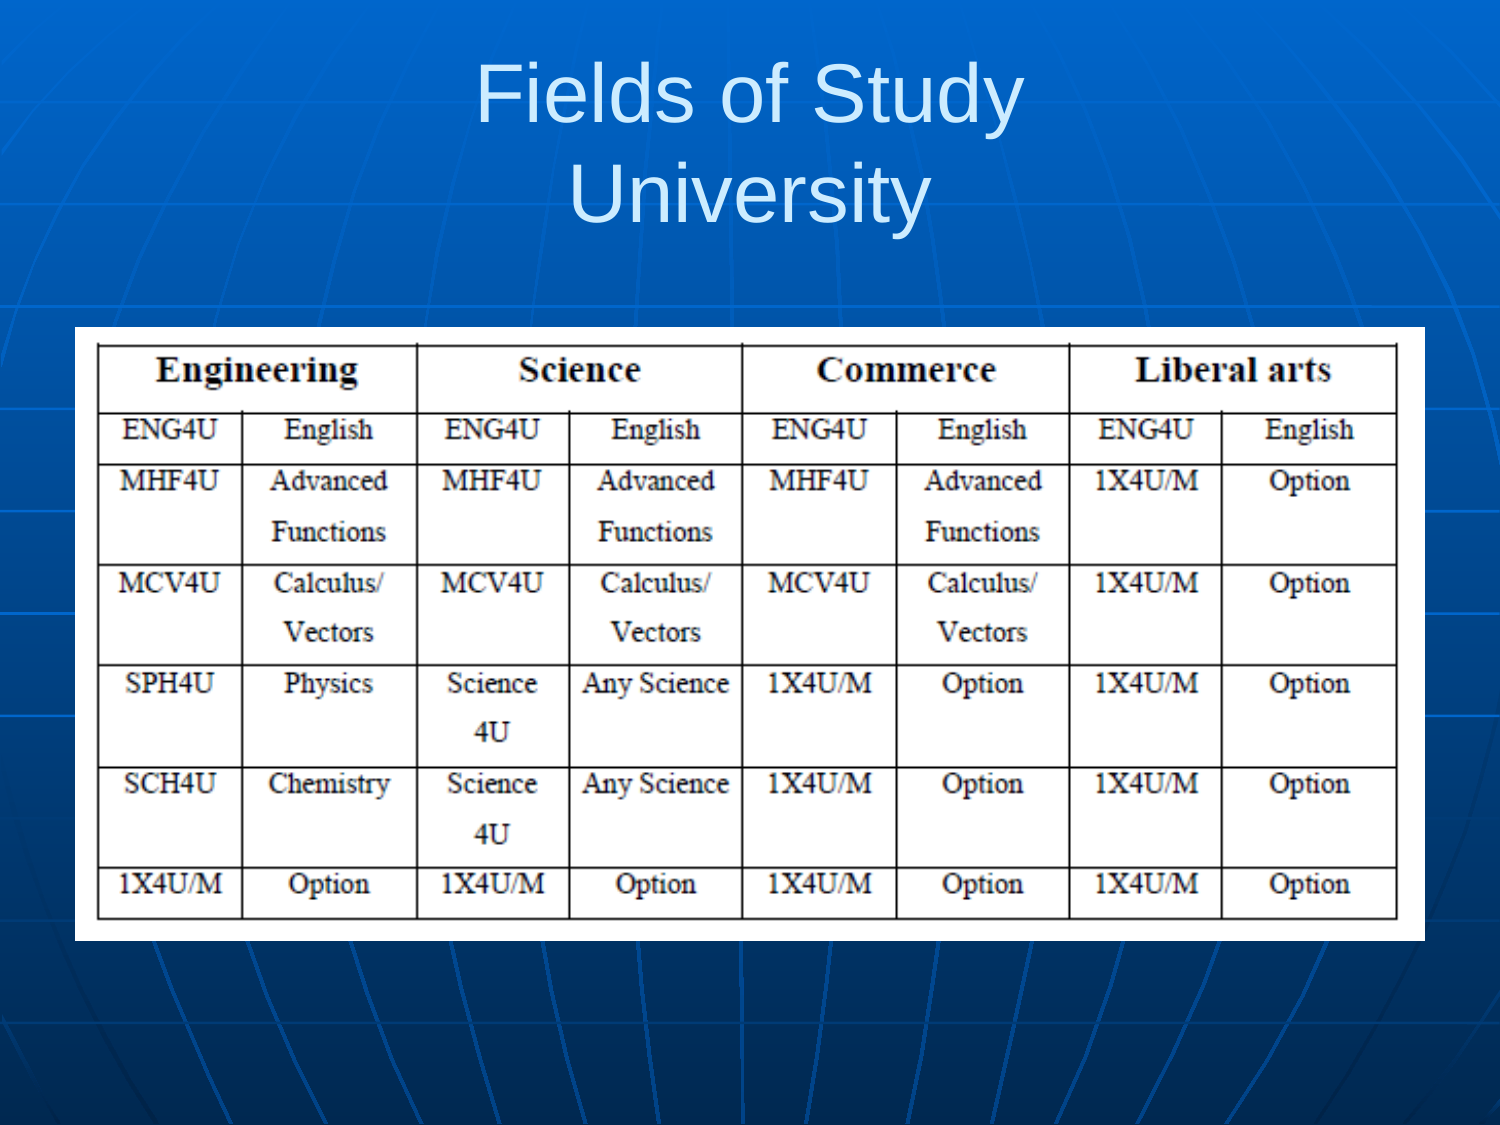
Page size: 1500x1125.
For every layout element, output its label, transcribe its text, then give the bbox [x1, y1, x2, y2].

title Fields of Study University [74, 45, 1426, 233]
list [74, 327, 1426, 942]
